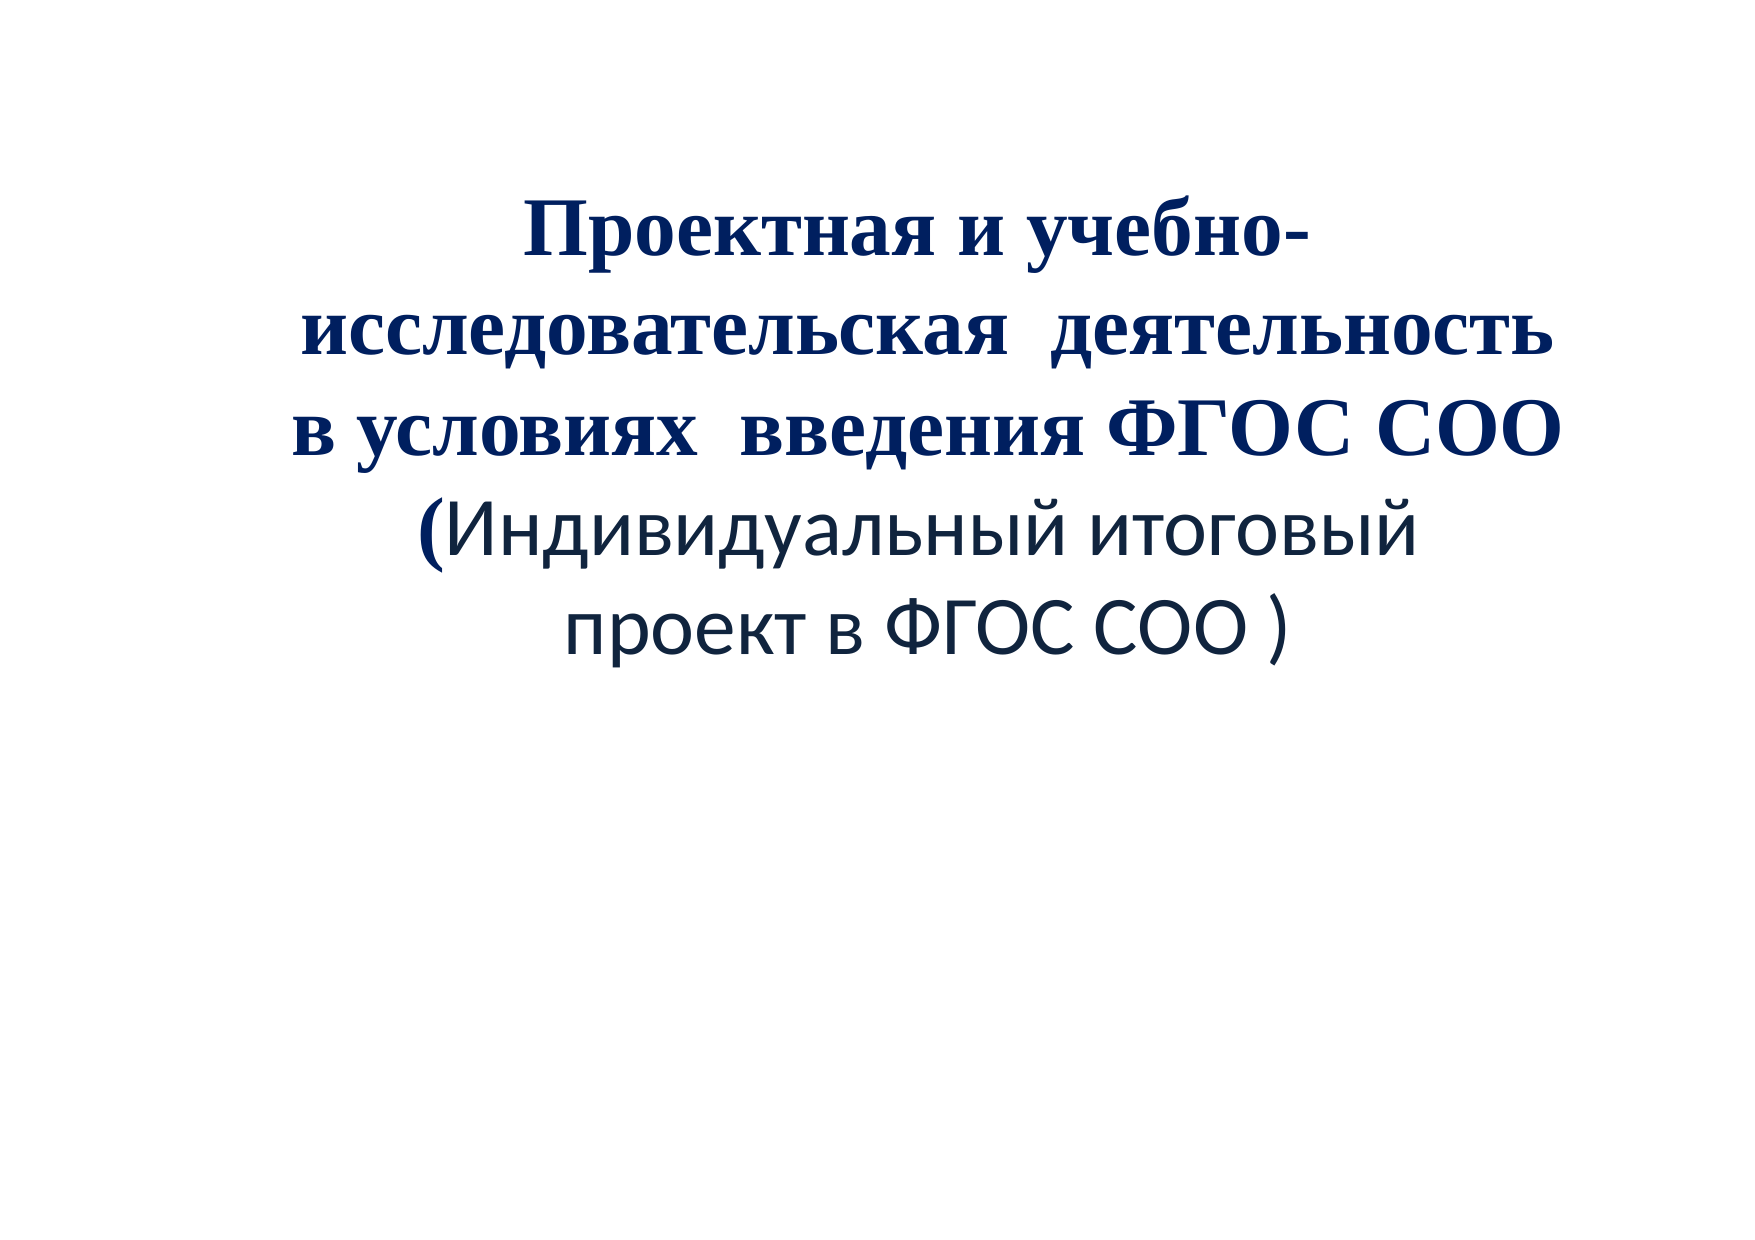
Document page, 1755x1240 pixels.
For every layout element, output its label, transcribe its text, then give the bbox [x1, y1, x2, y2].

title Проектная и учебно- исследовательская деятельность в условиях введения ФГОС СОО (Индивидуальный итоговый проект в ФГОС СОО ) [277, 169, 1578, 879]
